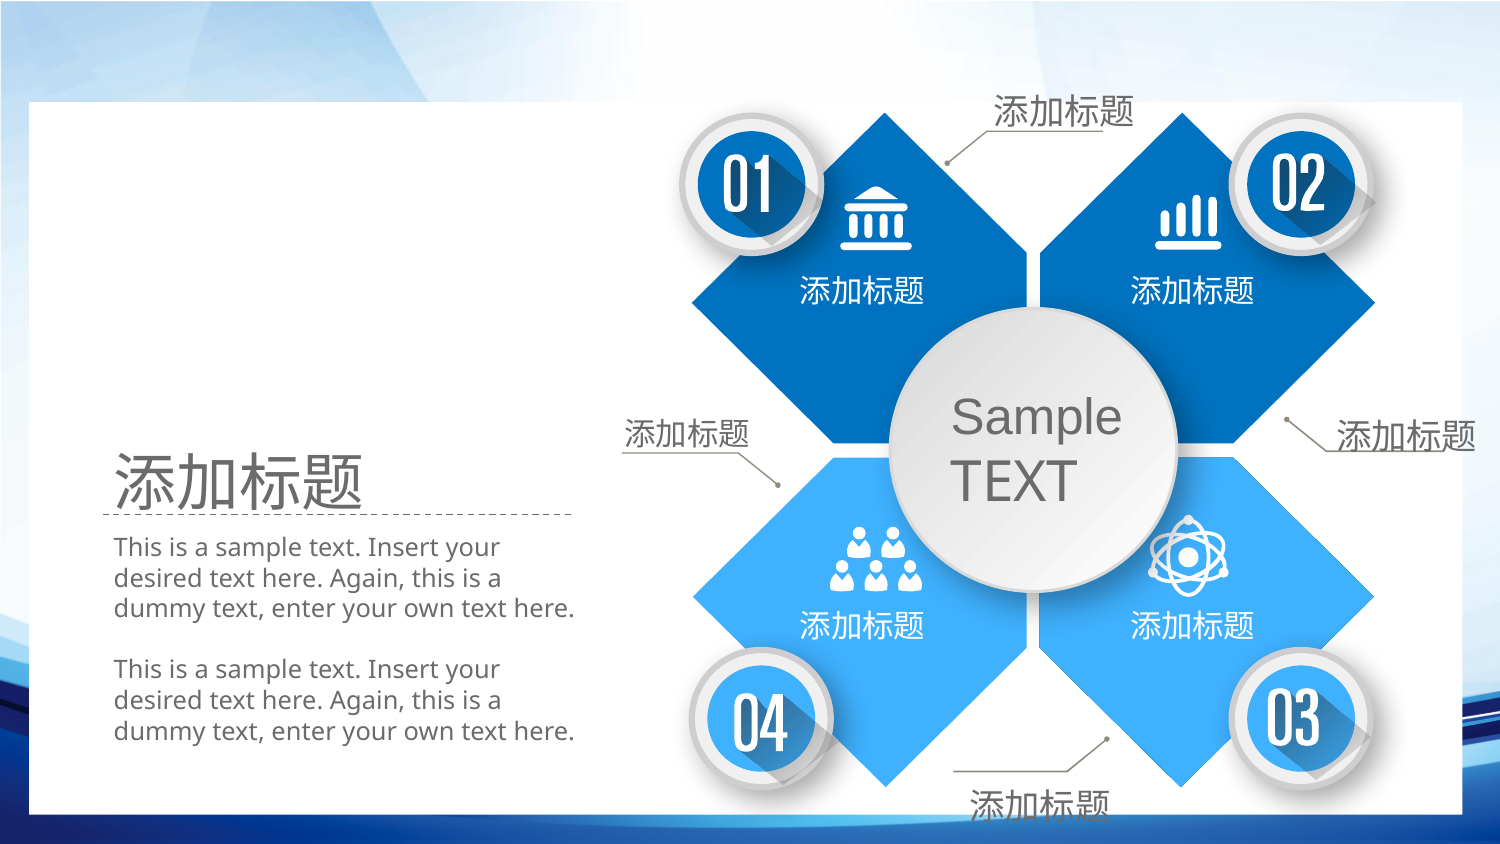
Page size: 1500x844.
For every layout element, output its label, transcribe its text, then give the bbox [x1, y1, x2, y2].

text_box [1039, 112, 1376, 444]
text_box This is a sample text. Insert your desired text here. Again, this is a dummy text, enter your own text here. This is a sample text. Insert your desired text here. Again, this is a dummy text, enter your own text here. [102, 525, 606, 751]
text_box 添加标题 [1324, 408, 1489, 463]
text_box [1039, 457, 1374, 788]
text_box 添加标题 [613, 408, 761, 458]
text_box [691, 112, 1027, 444]
text_box 添加标题 [957, 788, 1122, 833]
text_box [681, 115, 825, 254]
text_box 添加标题 [102, 436, 609, 524]
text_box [889, 308, 1177, 592]
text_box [1231, 115, 1376, 254]
picture [0, 2, 1500, 844]
text_box 添加标题 [982, 83, 1147, 138]
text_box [692, 457, 1027, 788]
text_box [691, 649, 839, 788]
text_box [1231, 649, 1371, 788]
